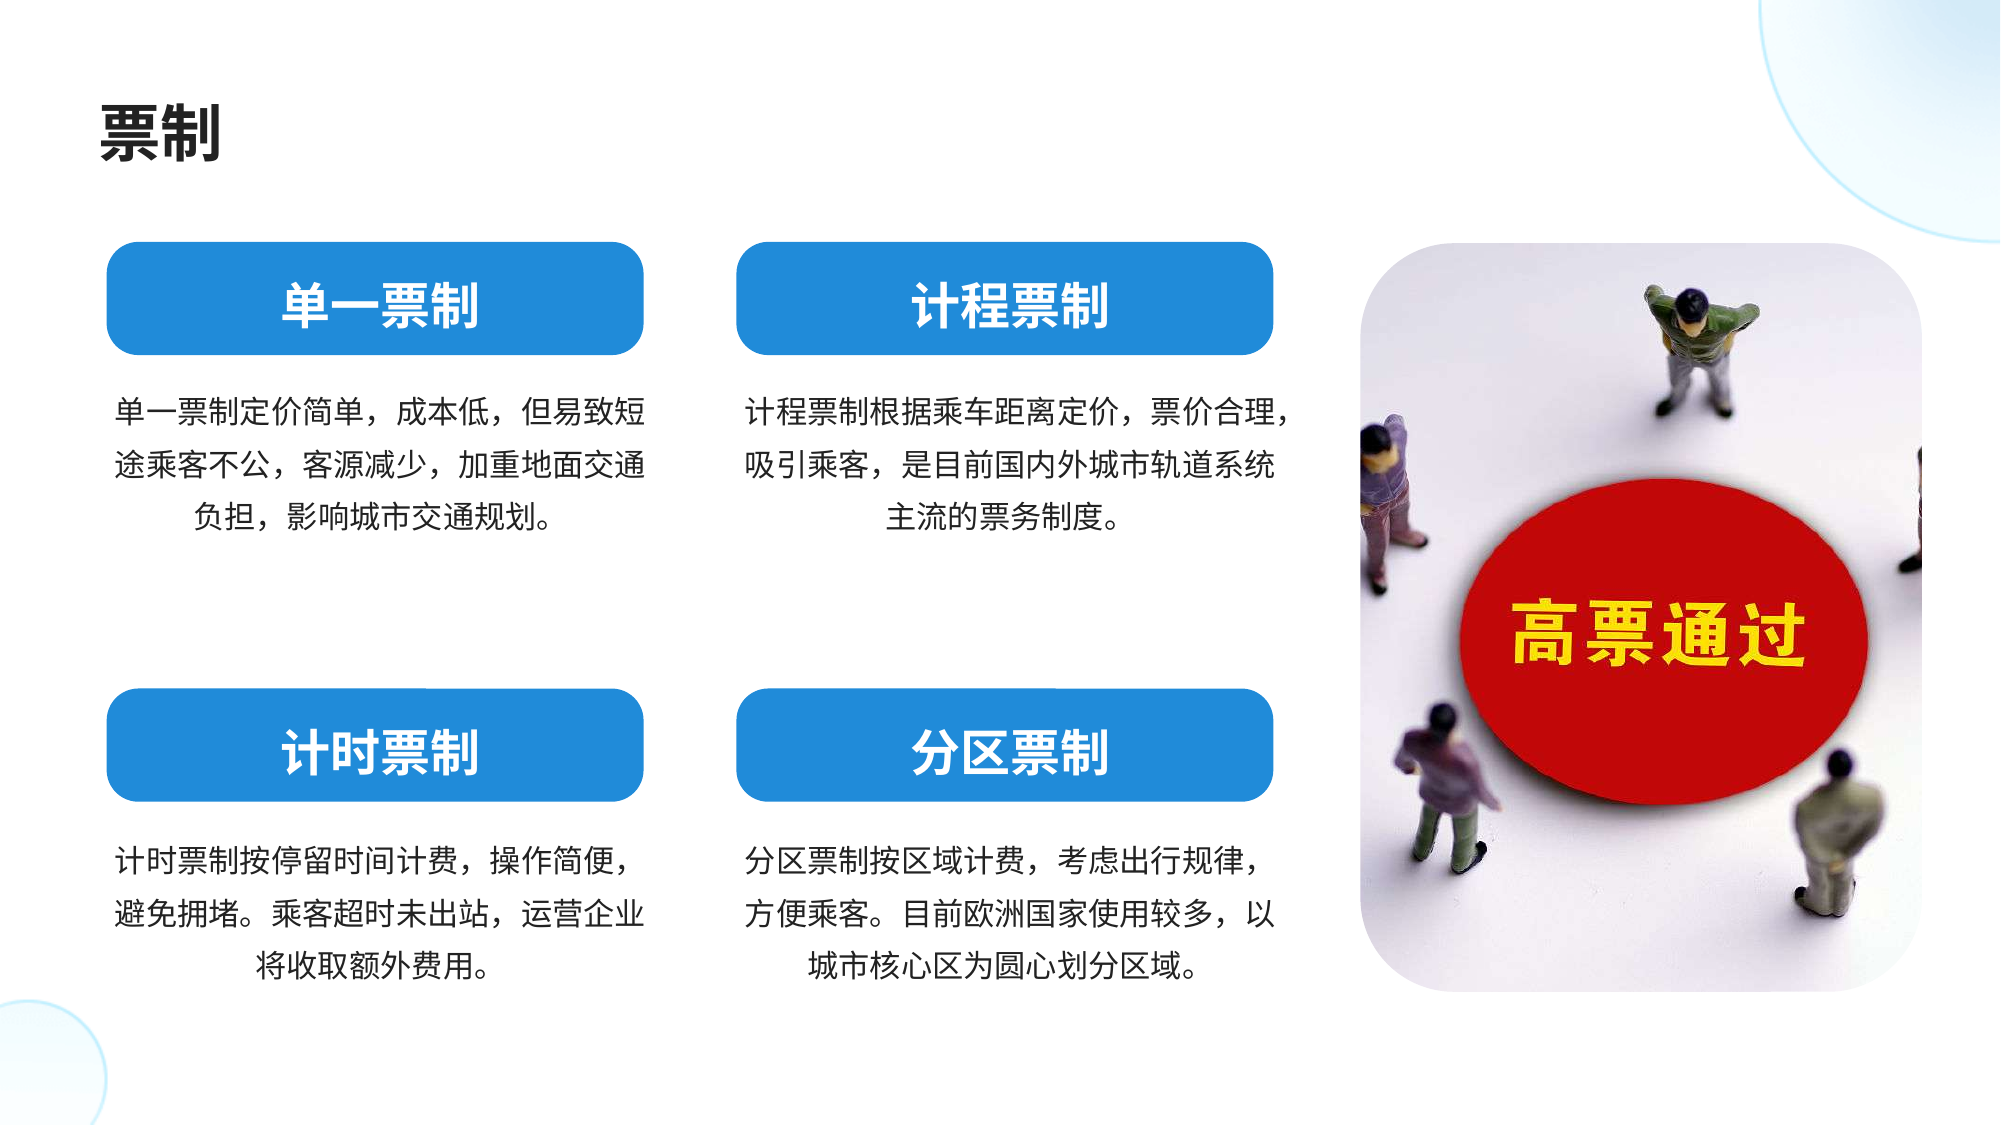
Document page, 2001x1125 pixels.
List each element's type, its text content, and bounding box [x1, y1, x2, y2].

text_box 票制 [78, 43, 1922, 189]
text_box 单一票制 [137, 246, 613, 351]
text_box 计时票制按停留时间计费，操作简便，避免拥堵。乘客超时未出站，运营企业将收取额外费用。 [93, 806, 657, 1014]
text_box [736, 241, 1274, 356]
text_box [736, 688, 1274, 802]
text_box 单一票制定价简单，成本低，但易致短途乘客不公，客源减少，加重地面交通负担，影响城市交通规划。 [93, 357, 657, 564]
text_box 分区票制按区域计费，考虑出行规律，方便乘客。目前欧洲国家使用较多，以城市核心区为圆心划分区域。 [722, 806, 1287, 1014]
text_box 计程票制 [767, 246, 1243, 351]
picture [0, 0, 2001, 1125]
text_box 计程票制根据乘车距离定价，票价合理，吸引乘客，是目前国内外城市轨道系统主流的票务制度。 [723, 357, 1287, 564]
text_box [106, 688, 644, 802]
text_box 分区票制 [767, 693, 1243, 798]
text_box 计时票制 [137, 693, 613, 798]
text_box [106, 241, 644, 356]
